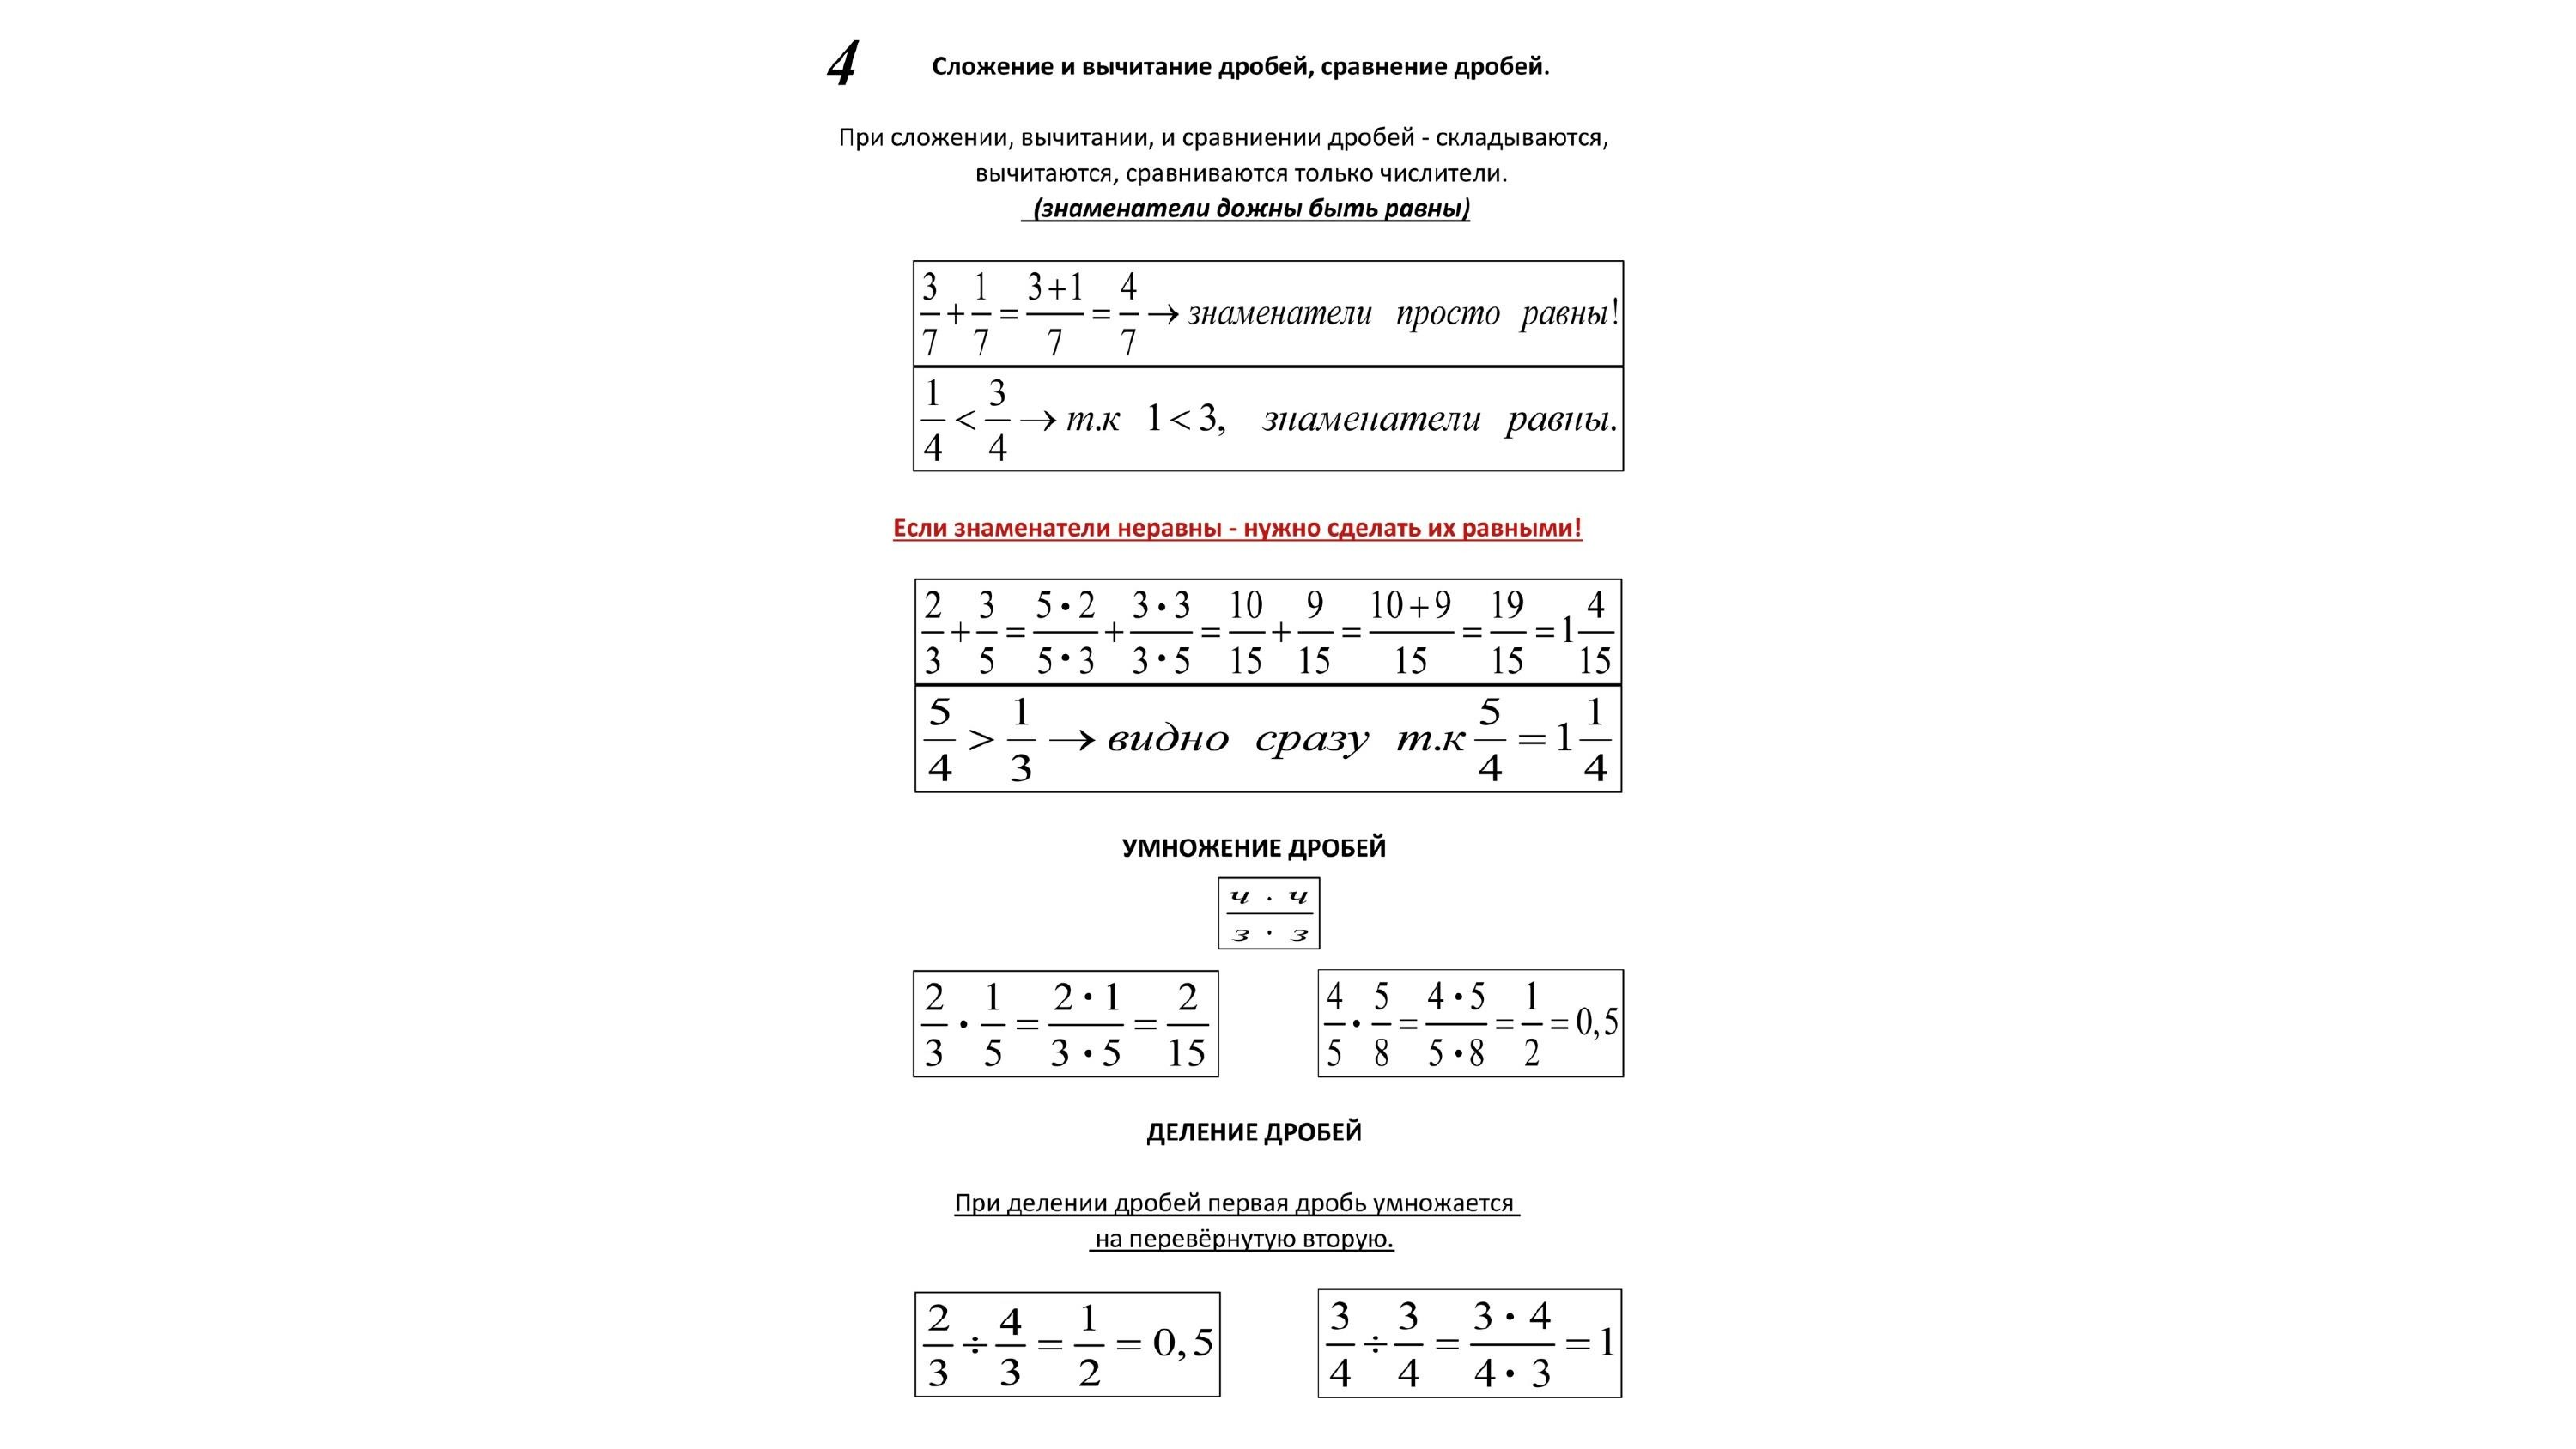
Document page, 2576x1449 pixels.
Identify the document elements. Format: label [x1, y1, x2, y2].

picture [822, 33, 1626, 1398]
